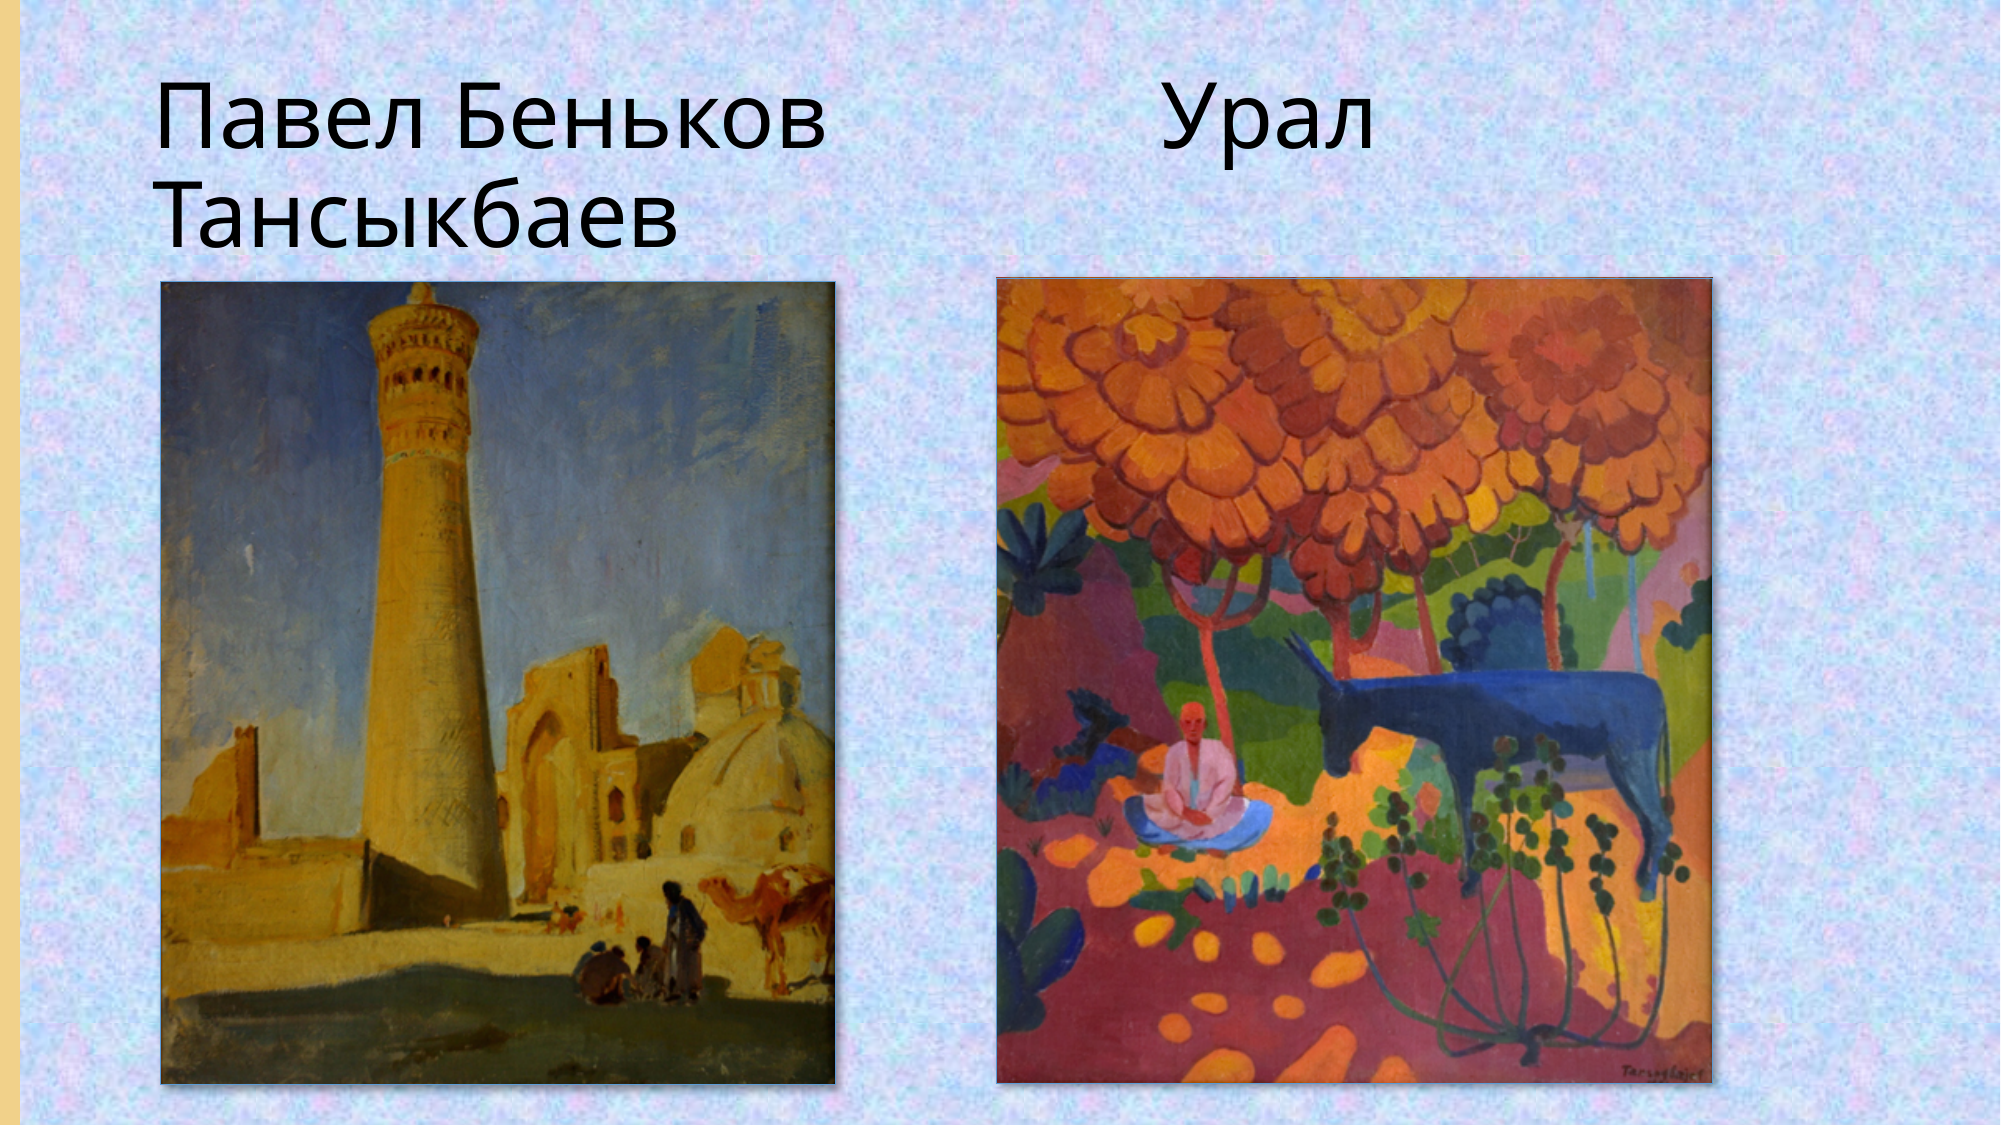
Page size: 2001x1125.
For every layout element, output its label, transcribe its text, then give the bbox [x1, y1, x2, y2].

title Павел Беньков Урал Тансыкбаев [137, 59, 1863, 278]
picture [20, 0, 2001, 1125]
